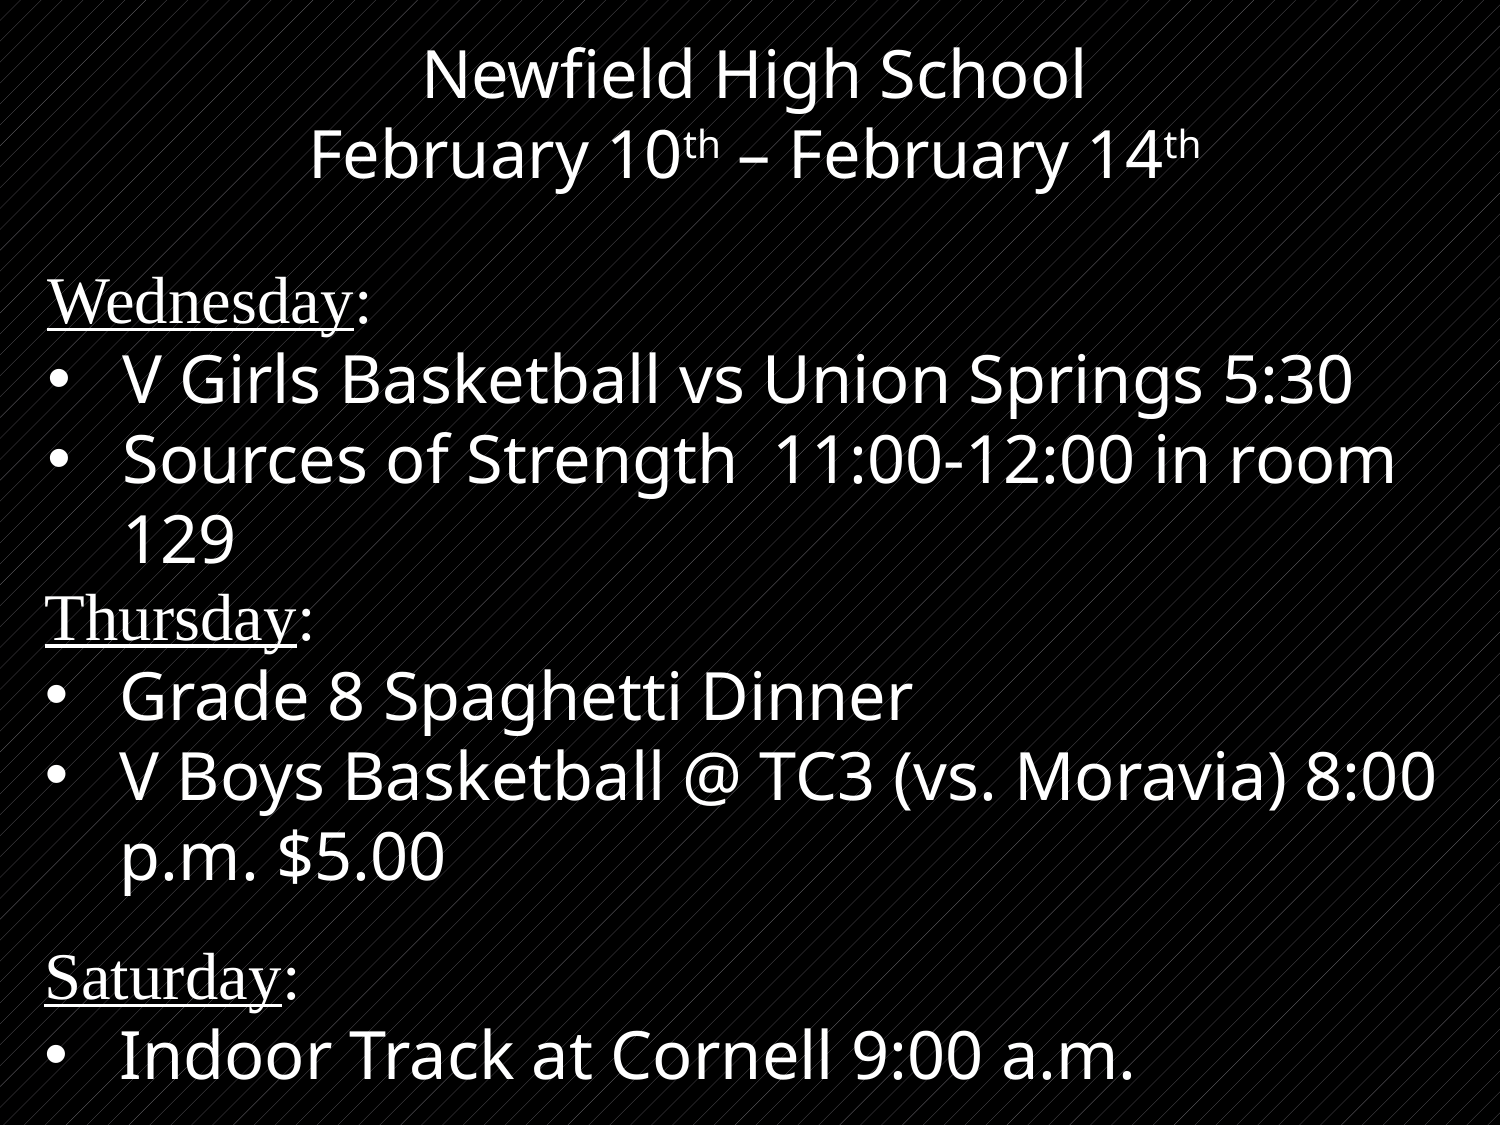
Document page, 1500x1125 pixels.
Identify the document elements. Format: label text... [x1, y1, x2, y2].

text_box Wednesday: V Girls Basketball vs Union Springs 5:30 Sources of Strength 11:00-12:00 in room 129 [32, 249, 1471, 585]
text_box Thursday: Grade 8 Spaghetti Dinner V Boys Basketball @ TC3 (vs. Moravia) 8:00 p.m. $5.00 [30, 566, 1468, 901]
text_box [51, 22, 1364, 148]
text_box Newfield High School February 10th – February 14th [293, 24, 1217, 200]
text_box Saturday: Indoor Track at Cornell 9:00 a.m. [29, 925, 1468, 1101]
